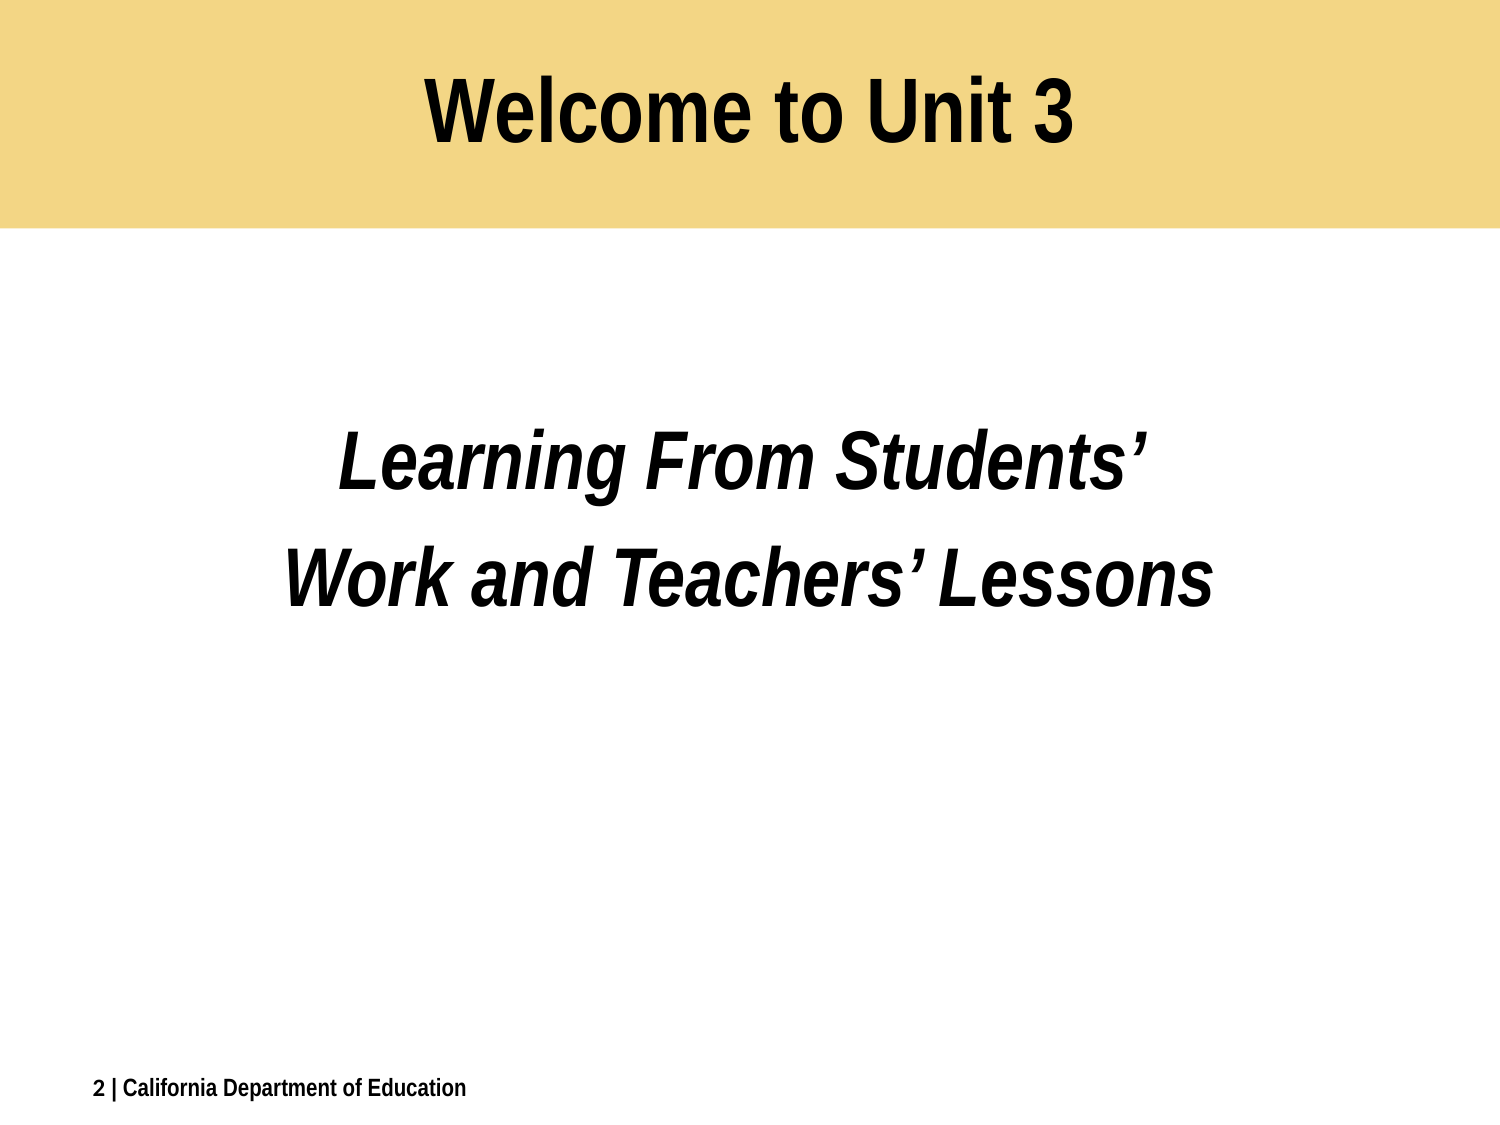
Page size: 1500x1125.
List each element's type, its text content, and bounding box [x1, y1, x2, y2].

footer | California Department of Education [121, 1064, 699, 1124]
slide_number 2 [55, 1064, 121, 1124]
title Welcome to Unit 3 [75, 11, 1425, 200]
list Learning From Students’ Work and Teachers’ Lessons [31, 262, 1469, 1054]
